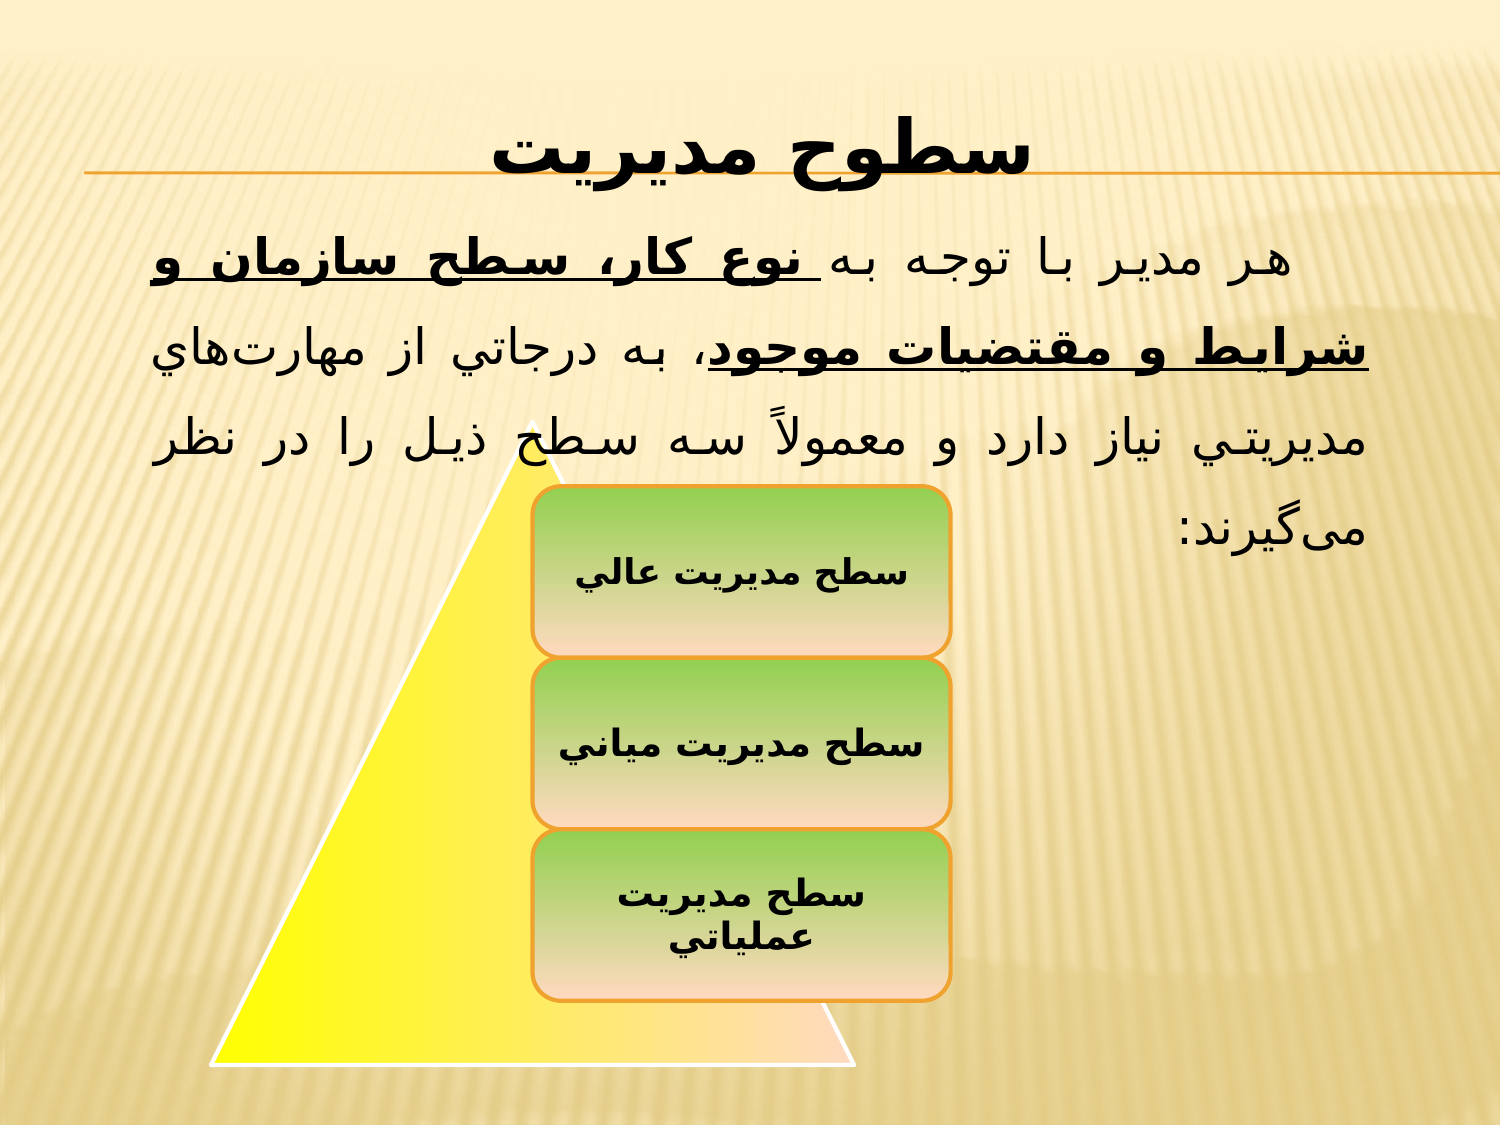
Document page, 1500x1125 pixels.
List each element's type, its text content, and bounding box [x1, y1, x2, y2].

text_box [210, 421, 1114, 1066]
text_box هر مدیر با توجه به نوع کار، سطح سازمان و شرايط و مقتضيات موجود، به درجاتي از مهارت‌هاي مديريتي نیاز دارد و معمولاً سه سطح ذیل را در نظر می‌گیرند: [128, 187, 1395, 457]
title سطوح مدیریت [49, 75, 1475, 213]
